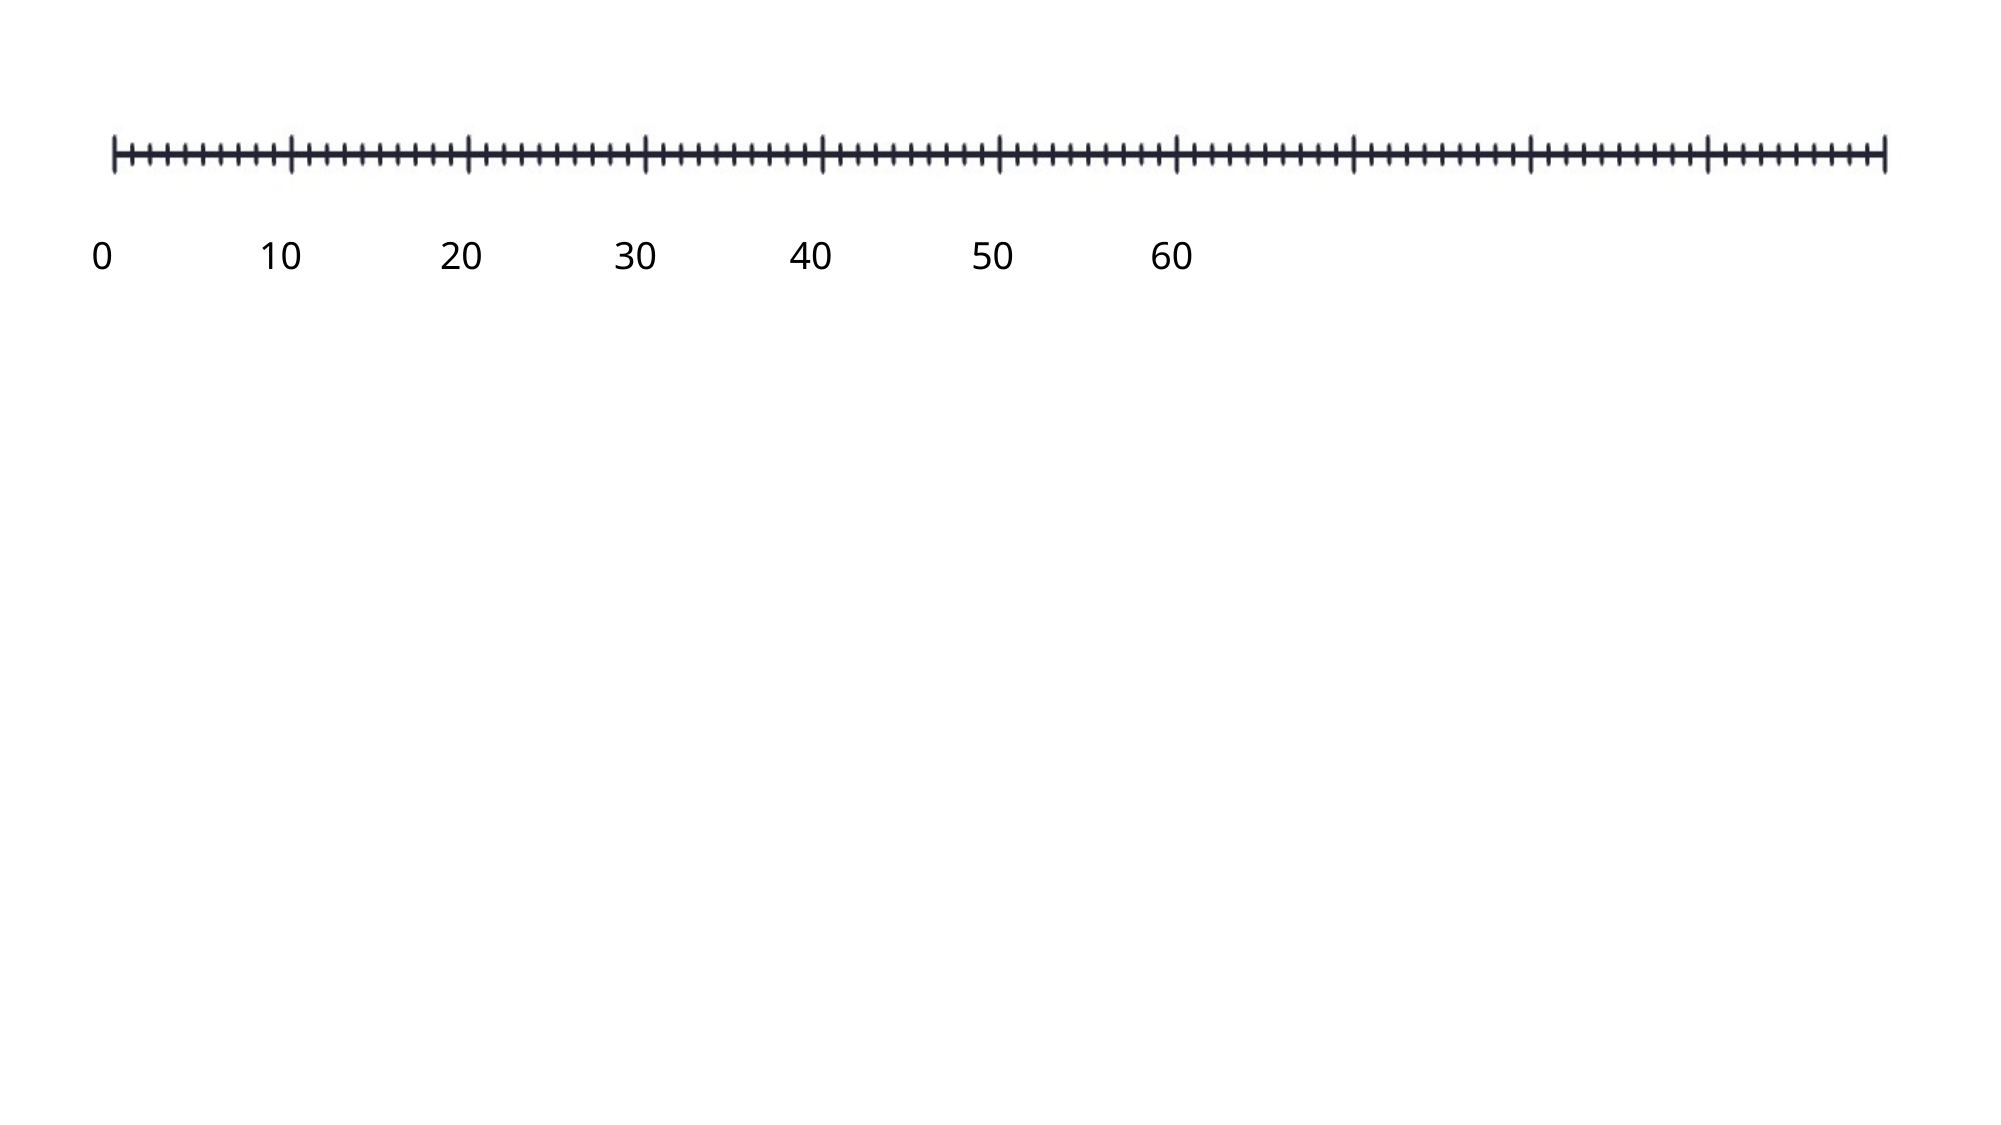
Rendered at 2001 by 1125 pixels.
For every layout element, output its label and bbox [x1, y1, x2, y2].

picture [43, 23, 1956, 287]
